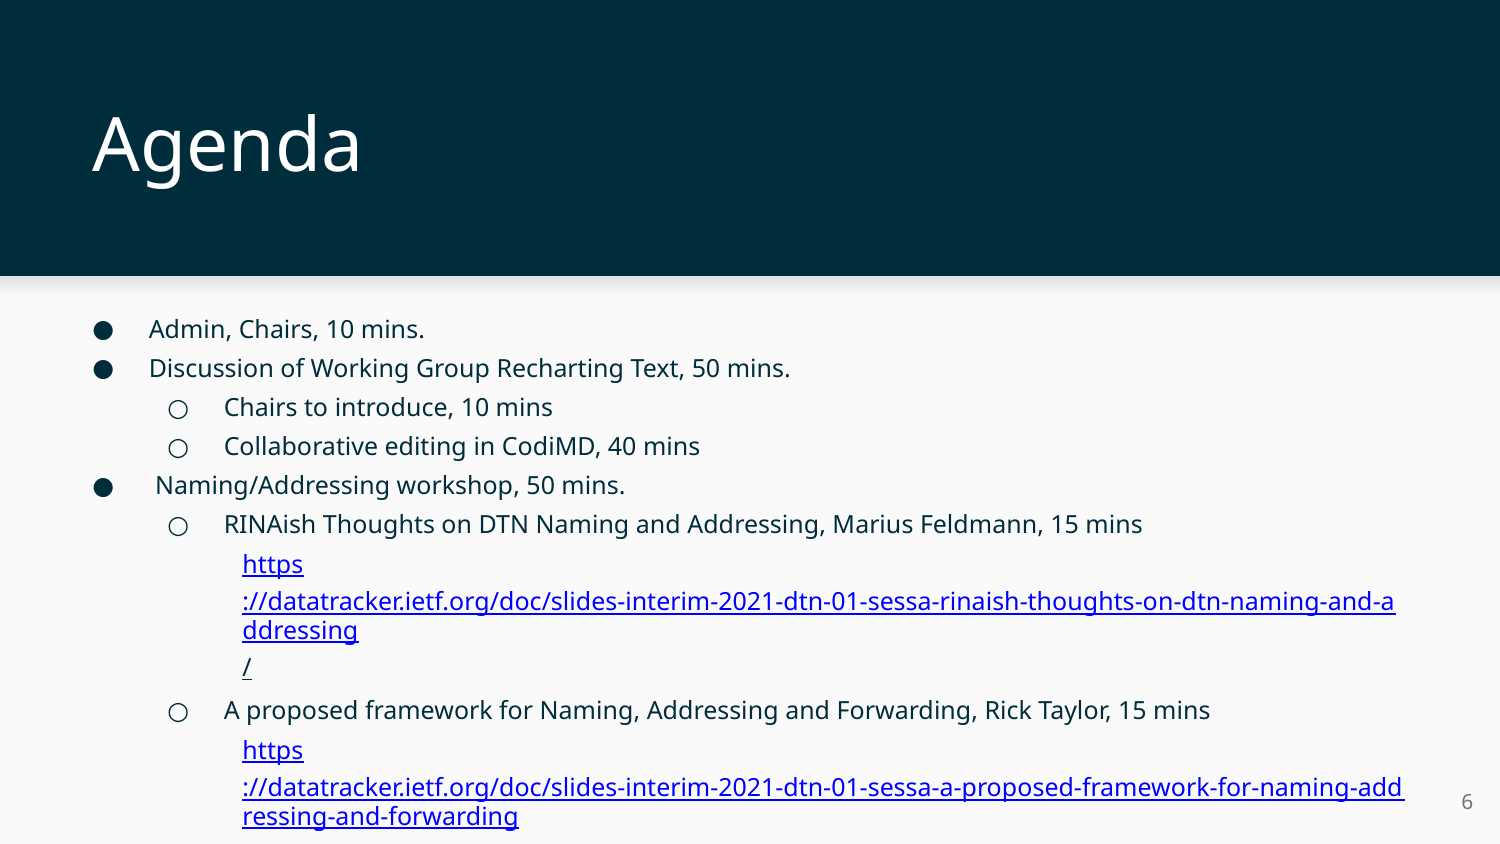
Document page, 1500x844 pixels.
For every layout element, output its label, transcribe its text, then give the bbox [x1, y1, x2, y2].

slide_number 6 [1444, 775, 1489, 831]
list Admin, Chairs, 10 mins. Discussion of Working Group Recharting Text, 50 mins. Chairs to introduce, 10 mins Collaborative editing in CodiMD, 40 mins Naming/Addressing workshop, 50 mins. RINAish Thoughts on DTN Naming and Addressing, Marius Feldmann, 15 mins https://datatracker.ietf.org/doc/slides-interim-2021-dtn-01-sessa-rinaish-thoughts-on-dtn-naming-and-addressing/ A proposed framework for Naming, Addressing and Forwarding, Rick Taylor, 15 mins https://datatracker.ietf.org/doc/slides-interim-2021-dtn-01-sessa-a-proposed-framework-for-naming-addressing-and-forwarding/ Heated debate, 20 mins Any other business / Open Mic, 10 mins [77, 295, 1427, 825]
title Agenda [77, 35, 1427, 248]
